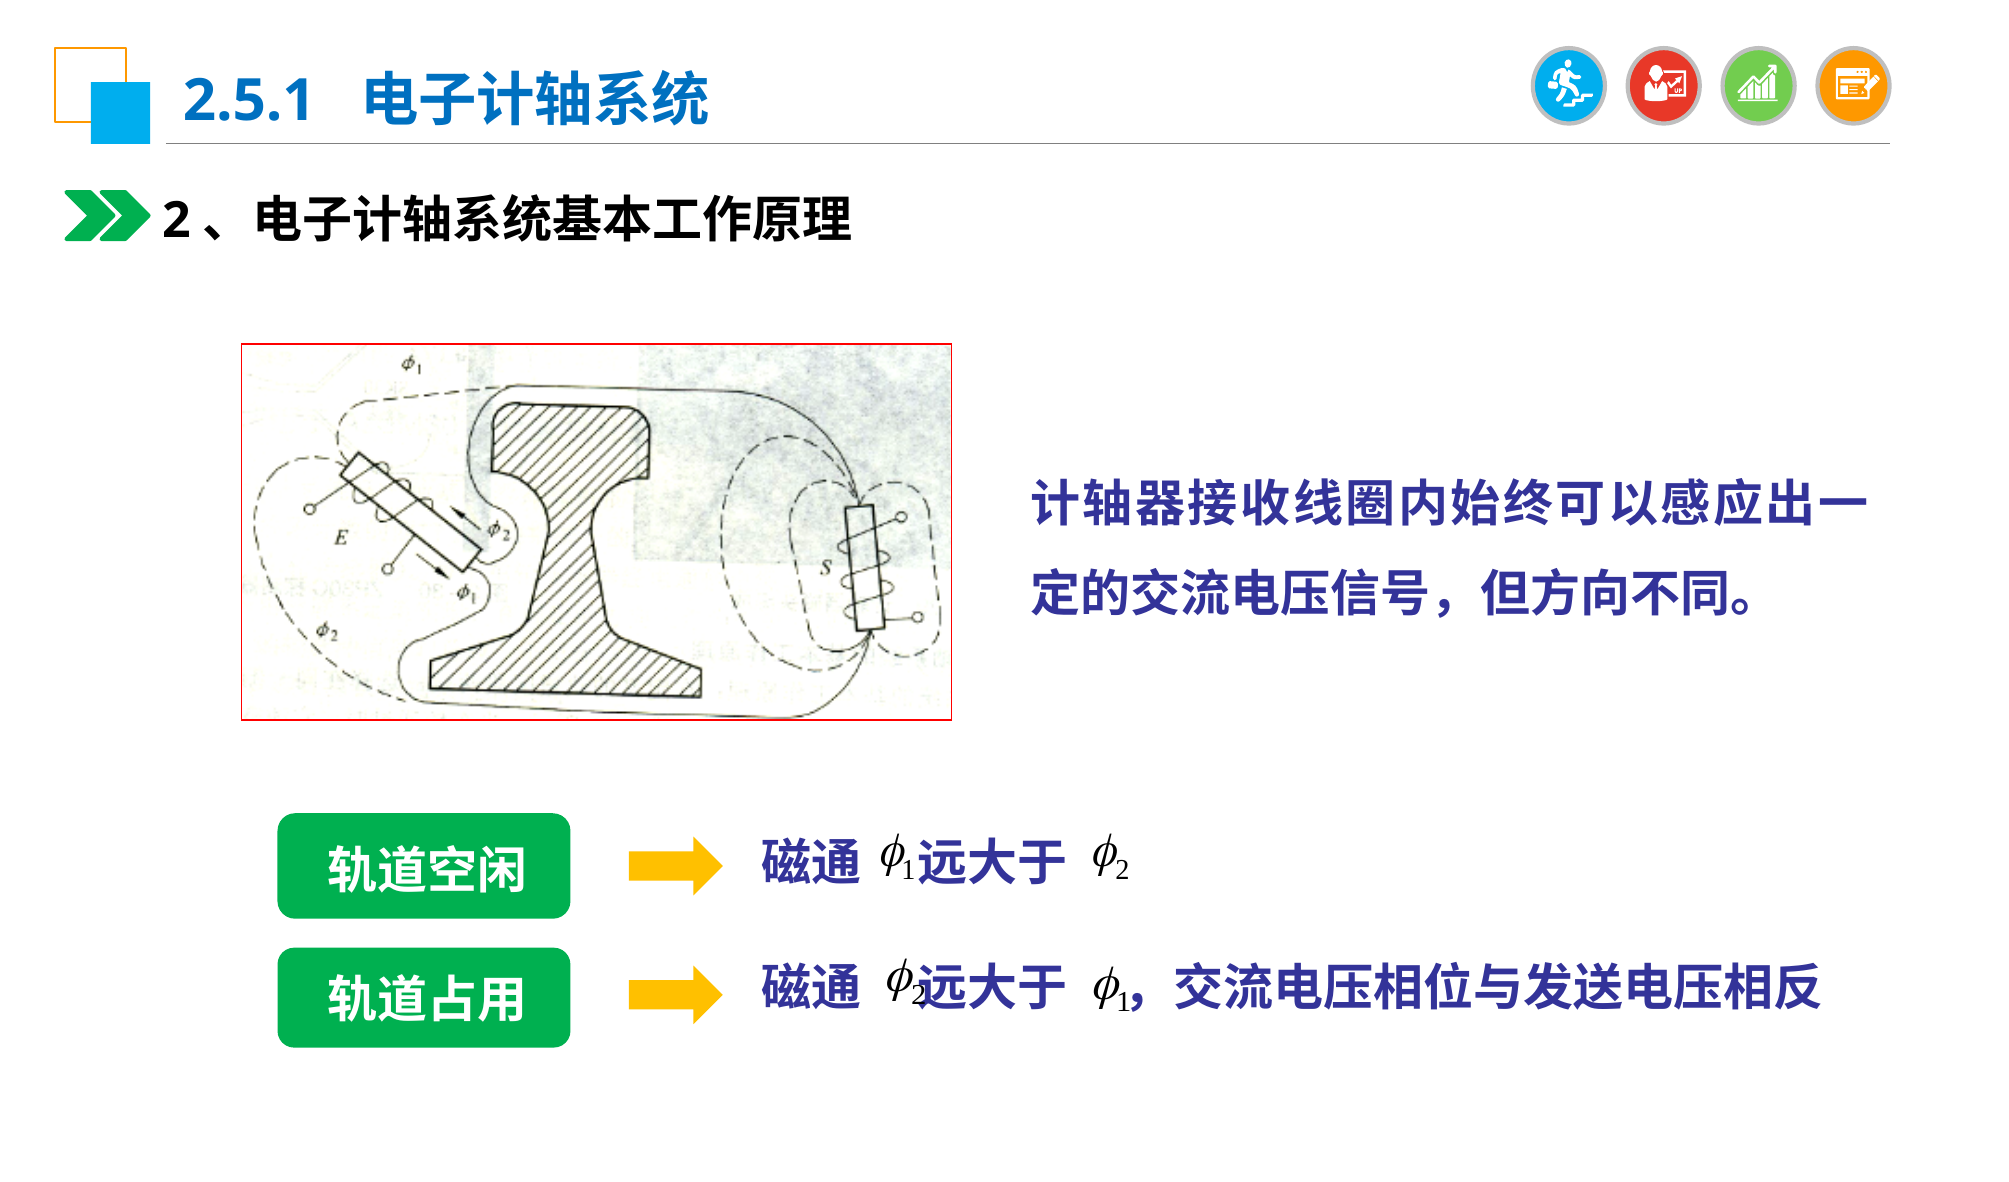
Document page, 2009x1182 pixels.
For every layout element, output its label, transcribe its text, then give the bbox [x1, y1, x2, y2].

picture [241, 344, 951, 720]
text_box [277, 812, 571, 919]
text_box 2.5.1 电子计轴系统 [162, 51, 731, 142]
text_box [66, 180, 867, 257]
text_box [628, 965, 723, 1025]
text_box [745, 941, 1903, 1025]
text_box 计轴器接收线圈内始终可以感应出一定的交流电压信号，但方向不同。 [1015, 433, 1883, 629]
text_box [277, 947, 571, 1048]
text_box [745, 816, 1462, 900]
text_box [628, 836, 723, 896]
